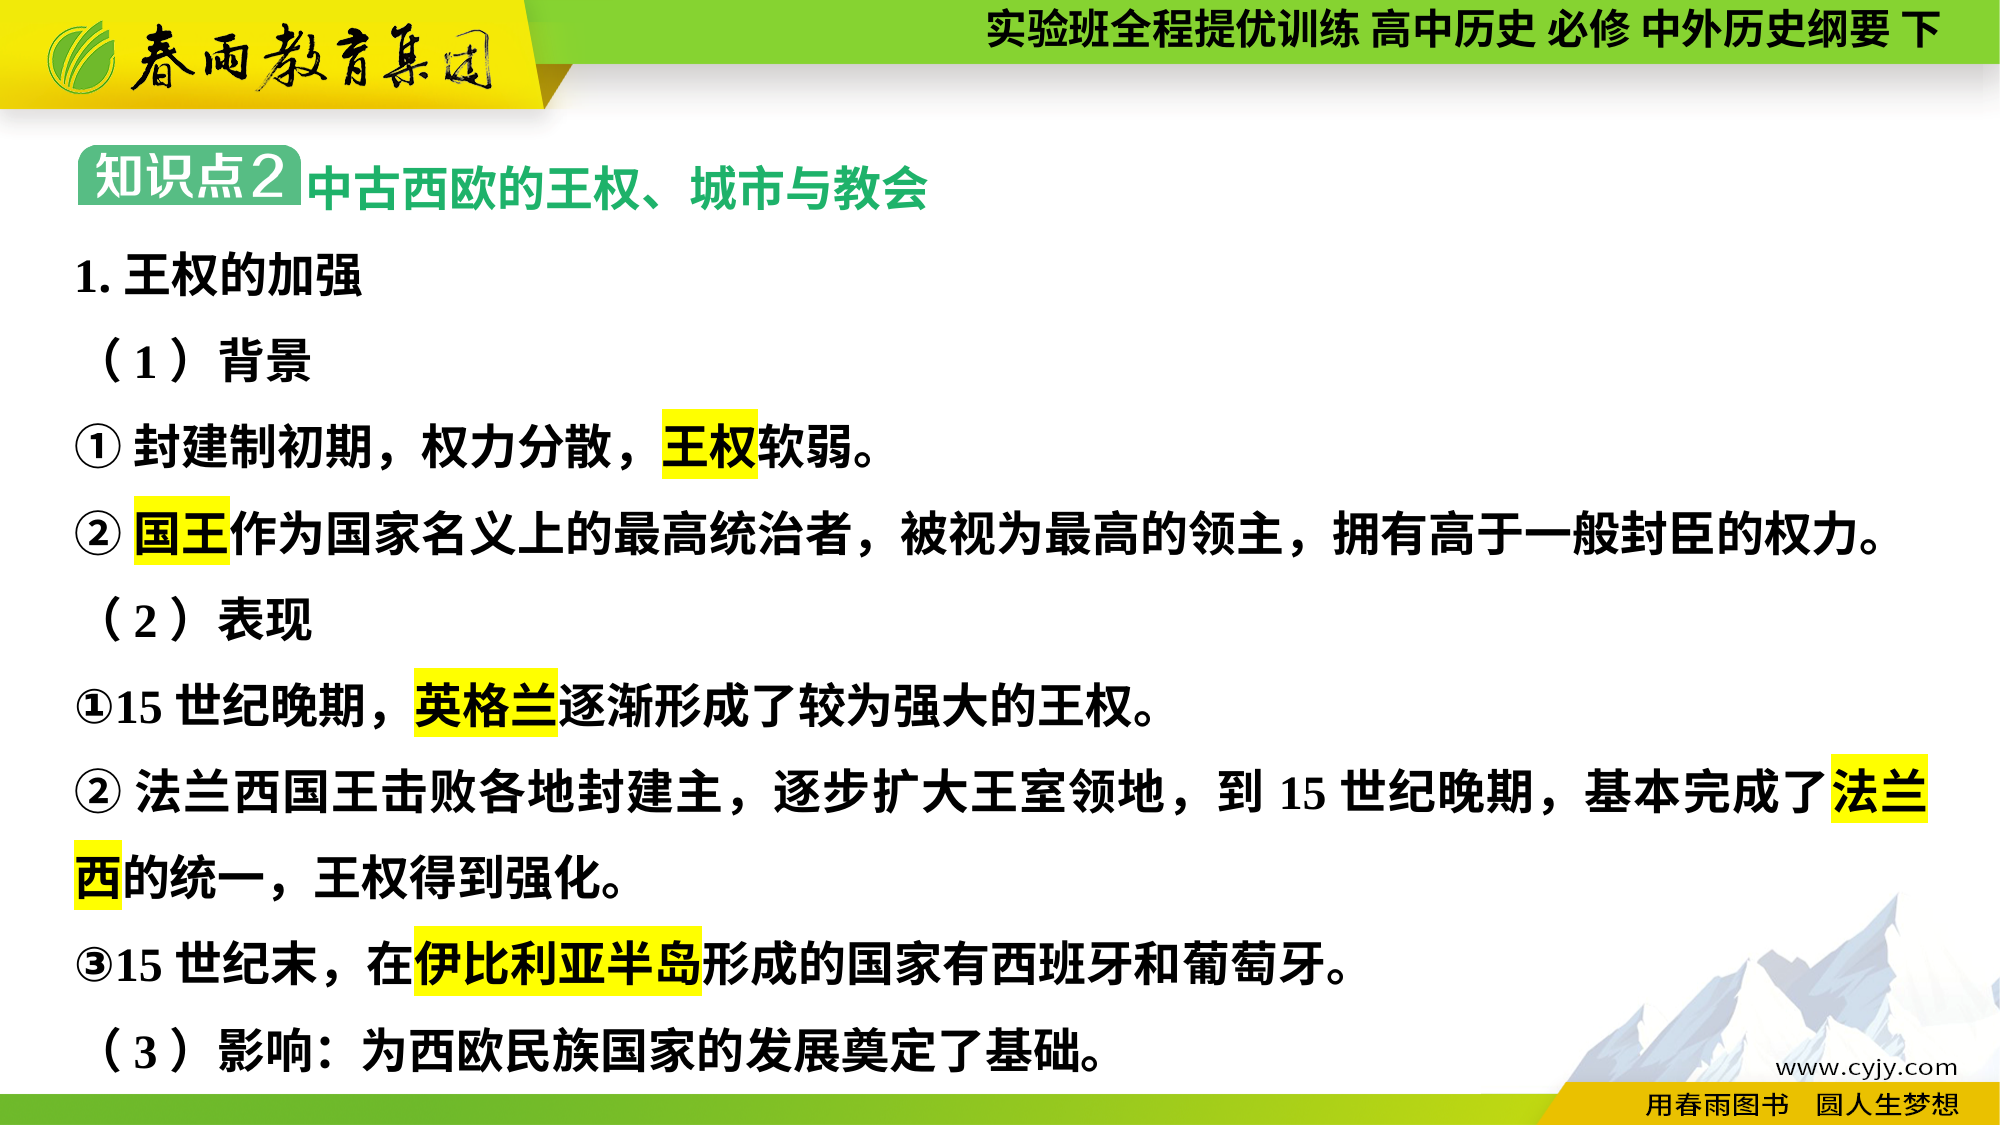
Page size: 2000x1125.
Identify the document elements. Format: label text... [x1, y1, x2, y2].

list 中古西欧的王权、城市与教会 1.王权的加强 （1）背景 ①封建制初期，权力分散，王权软弱。 ②国王作为国家名义上的最高统治者，被视为最高的领主，拥有高于一般封臣的权力。 （2）表现 ①15世纪晚期，英格兰逐渐形成了较为强大的王权。 ②法兰西国王击败各地封建主，逐步扩大王室领地，到15世纪晚期，基本完成了法兰西的统一，王权得到强化。 ③15世纪末，在伊比利亚半岛形成的国家有西班牙和葡萄牙。 （3）影响：为西欧民族国家的发展奠定了基础。 [59, 122, 1944, 1085]
picture [0, 0, 2000, 1125]
